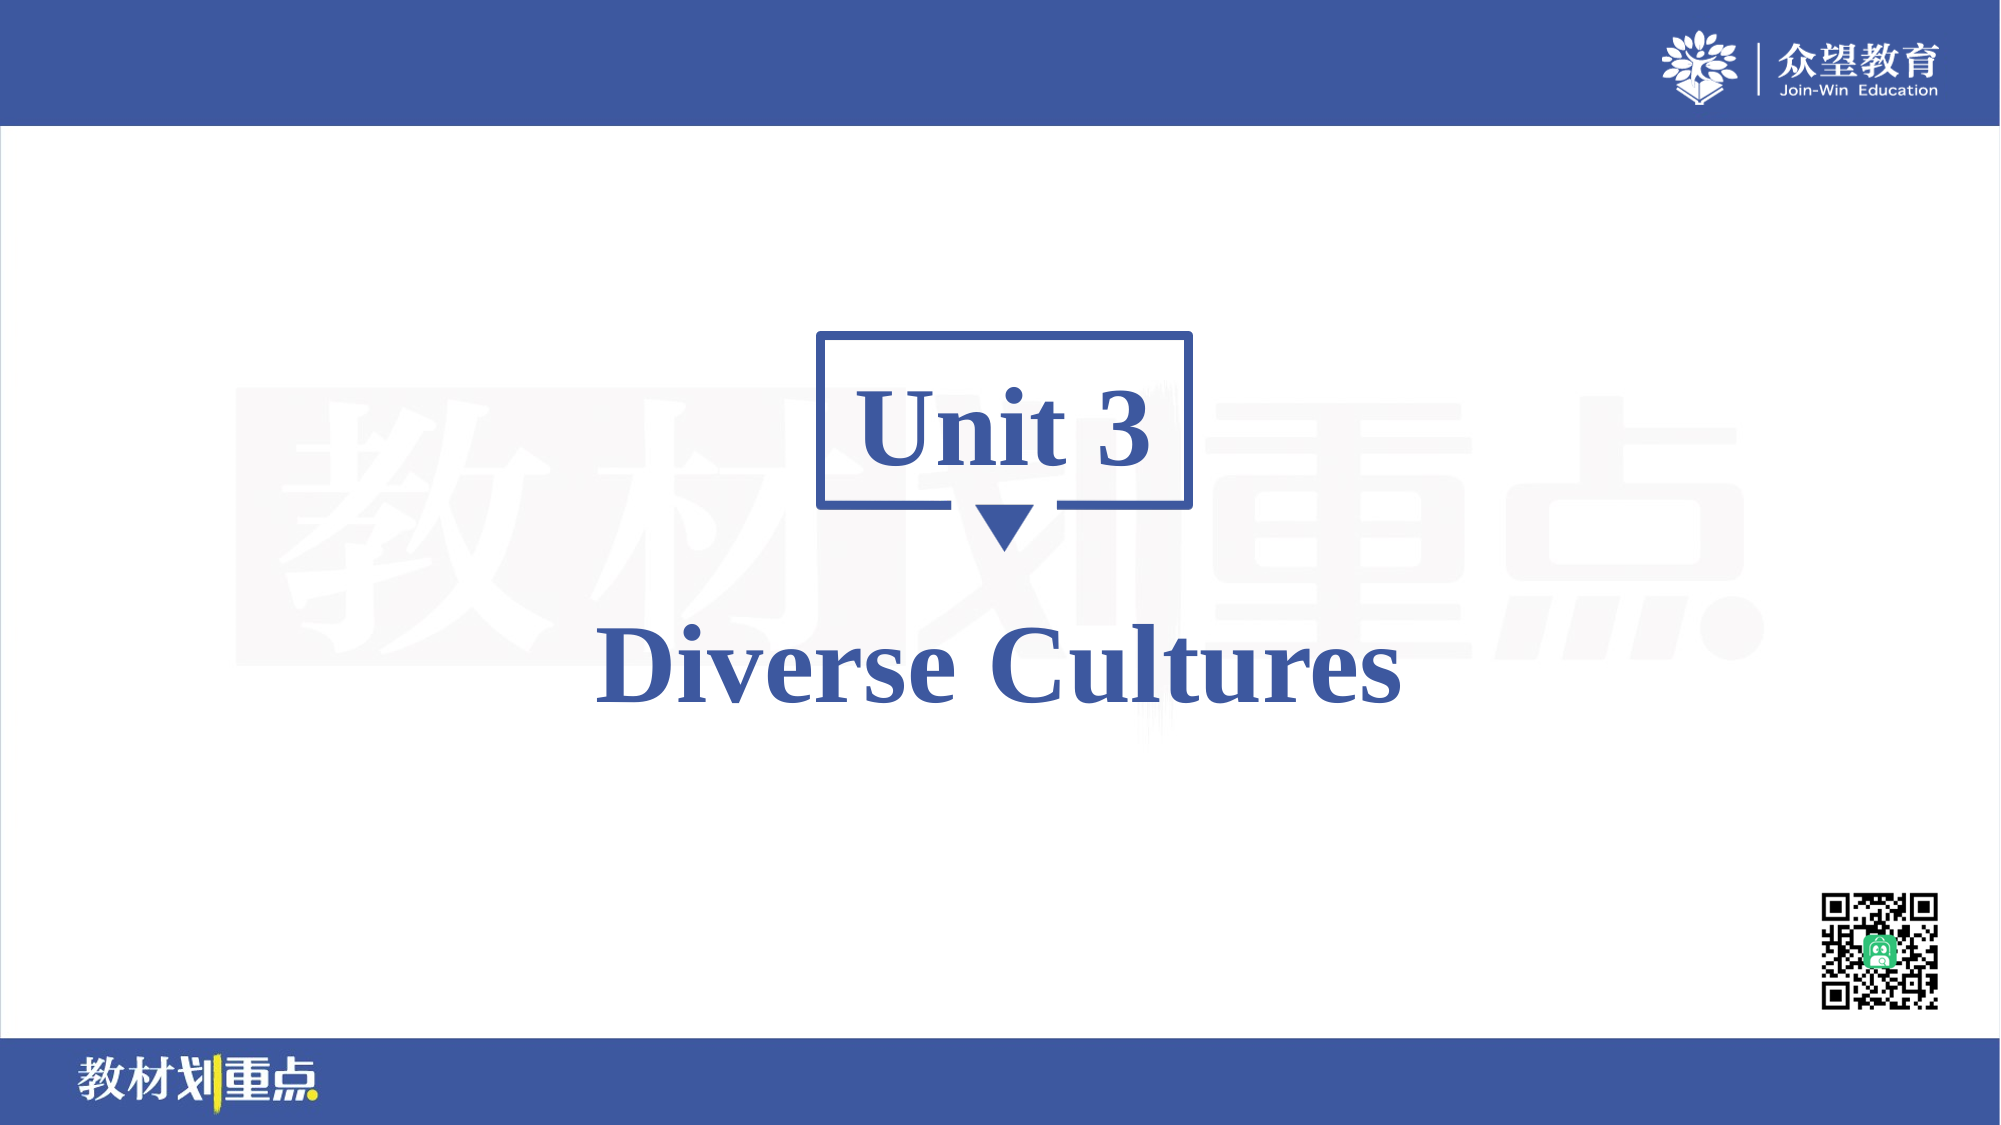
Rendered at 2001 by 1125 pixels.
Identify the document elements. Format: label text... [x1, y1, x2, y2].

text_box Unit 3 [814, 341, 1193, 495]
text_box Diverse Cultures [0, 578, 2000, 732]
picture [0, 732, 2000, 1125]
picture [0, 0, 2000, 578]
